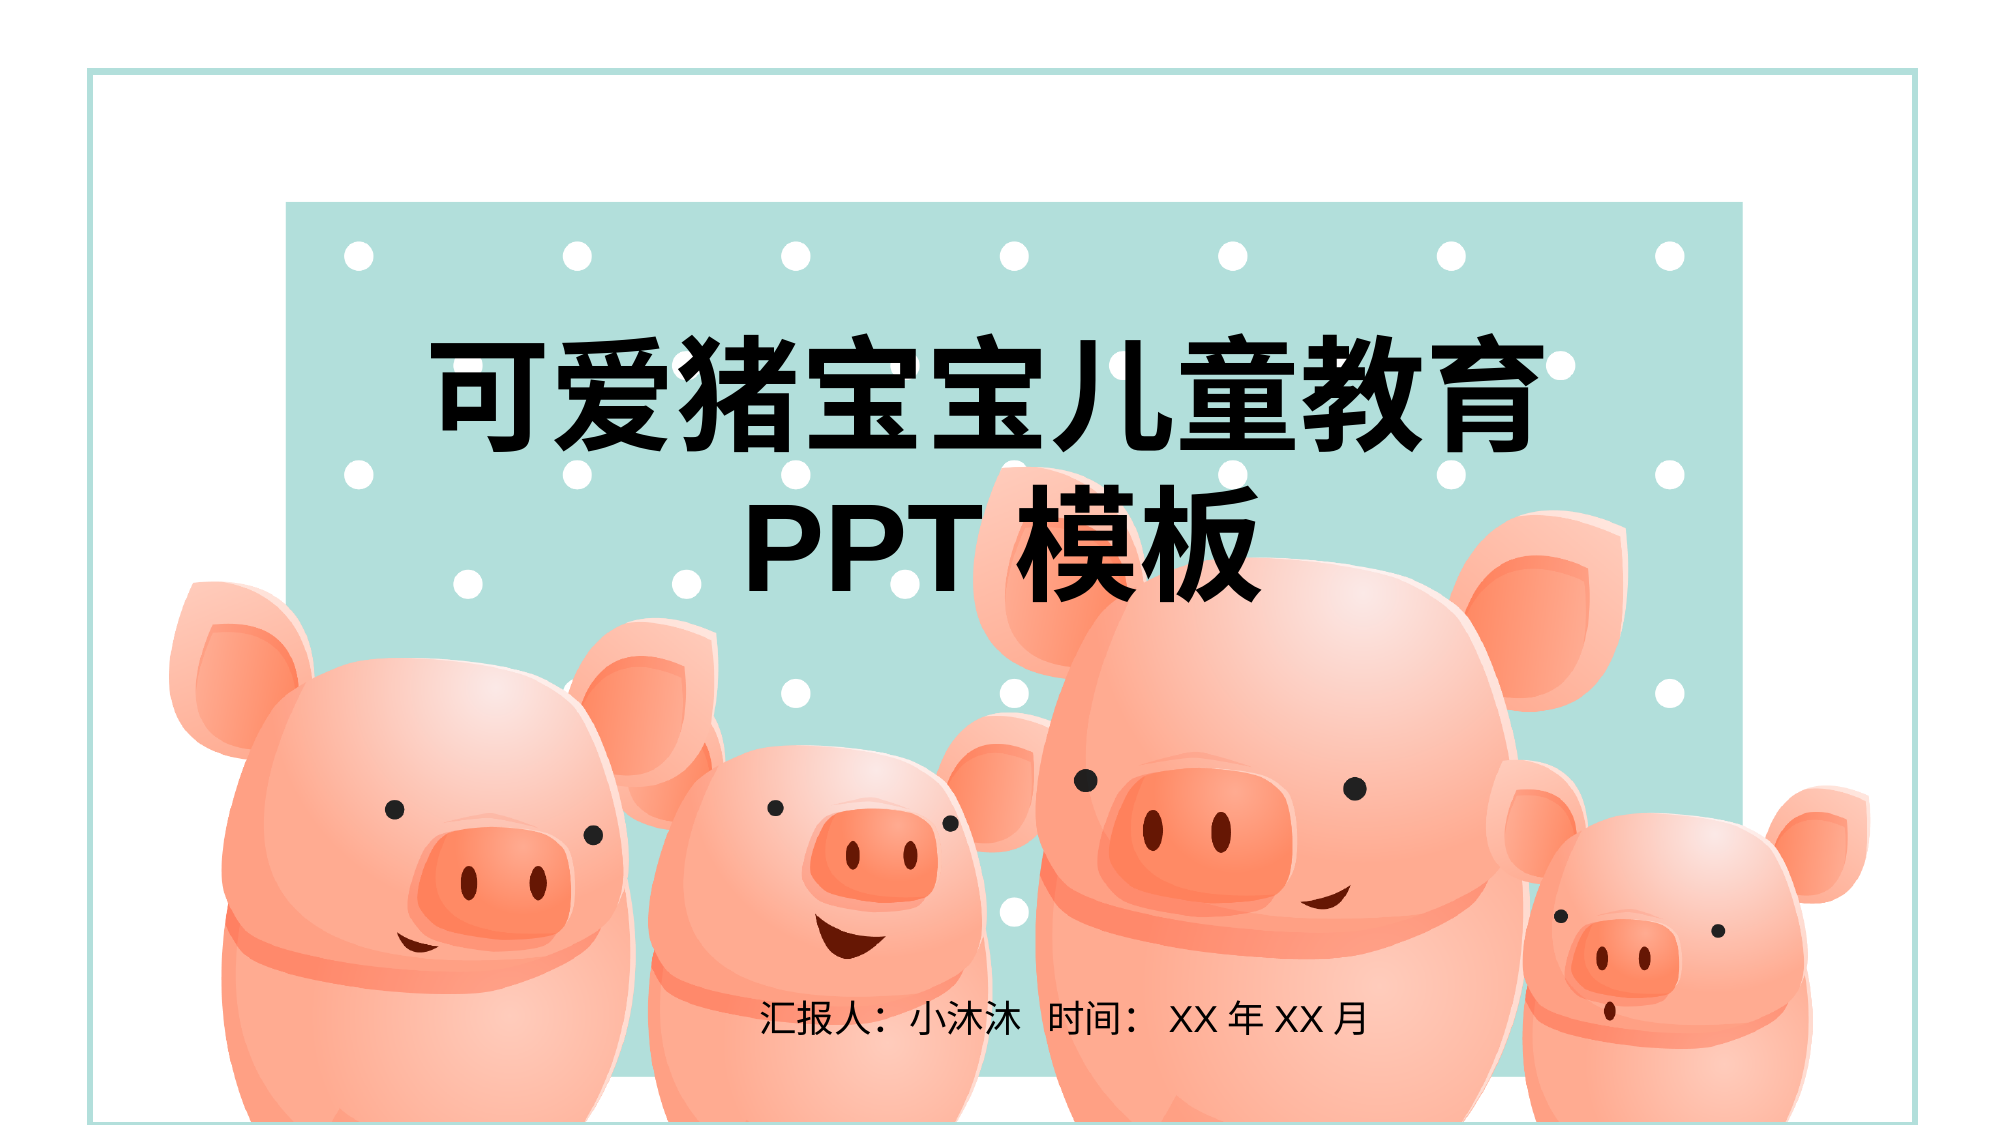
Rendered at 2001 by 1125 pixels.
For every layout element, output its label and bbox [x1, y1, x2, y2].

text_box [89, 70, 1916, 1125]
picture [139, 128, 1888, 1125]
